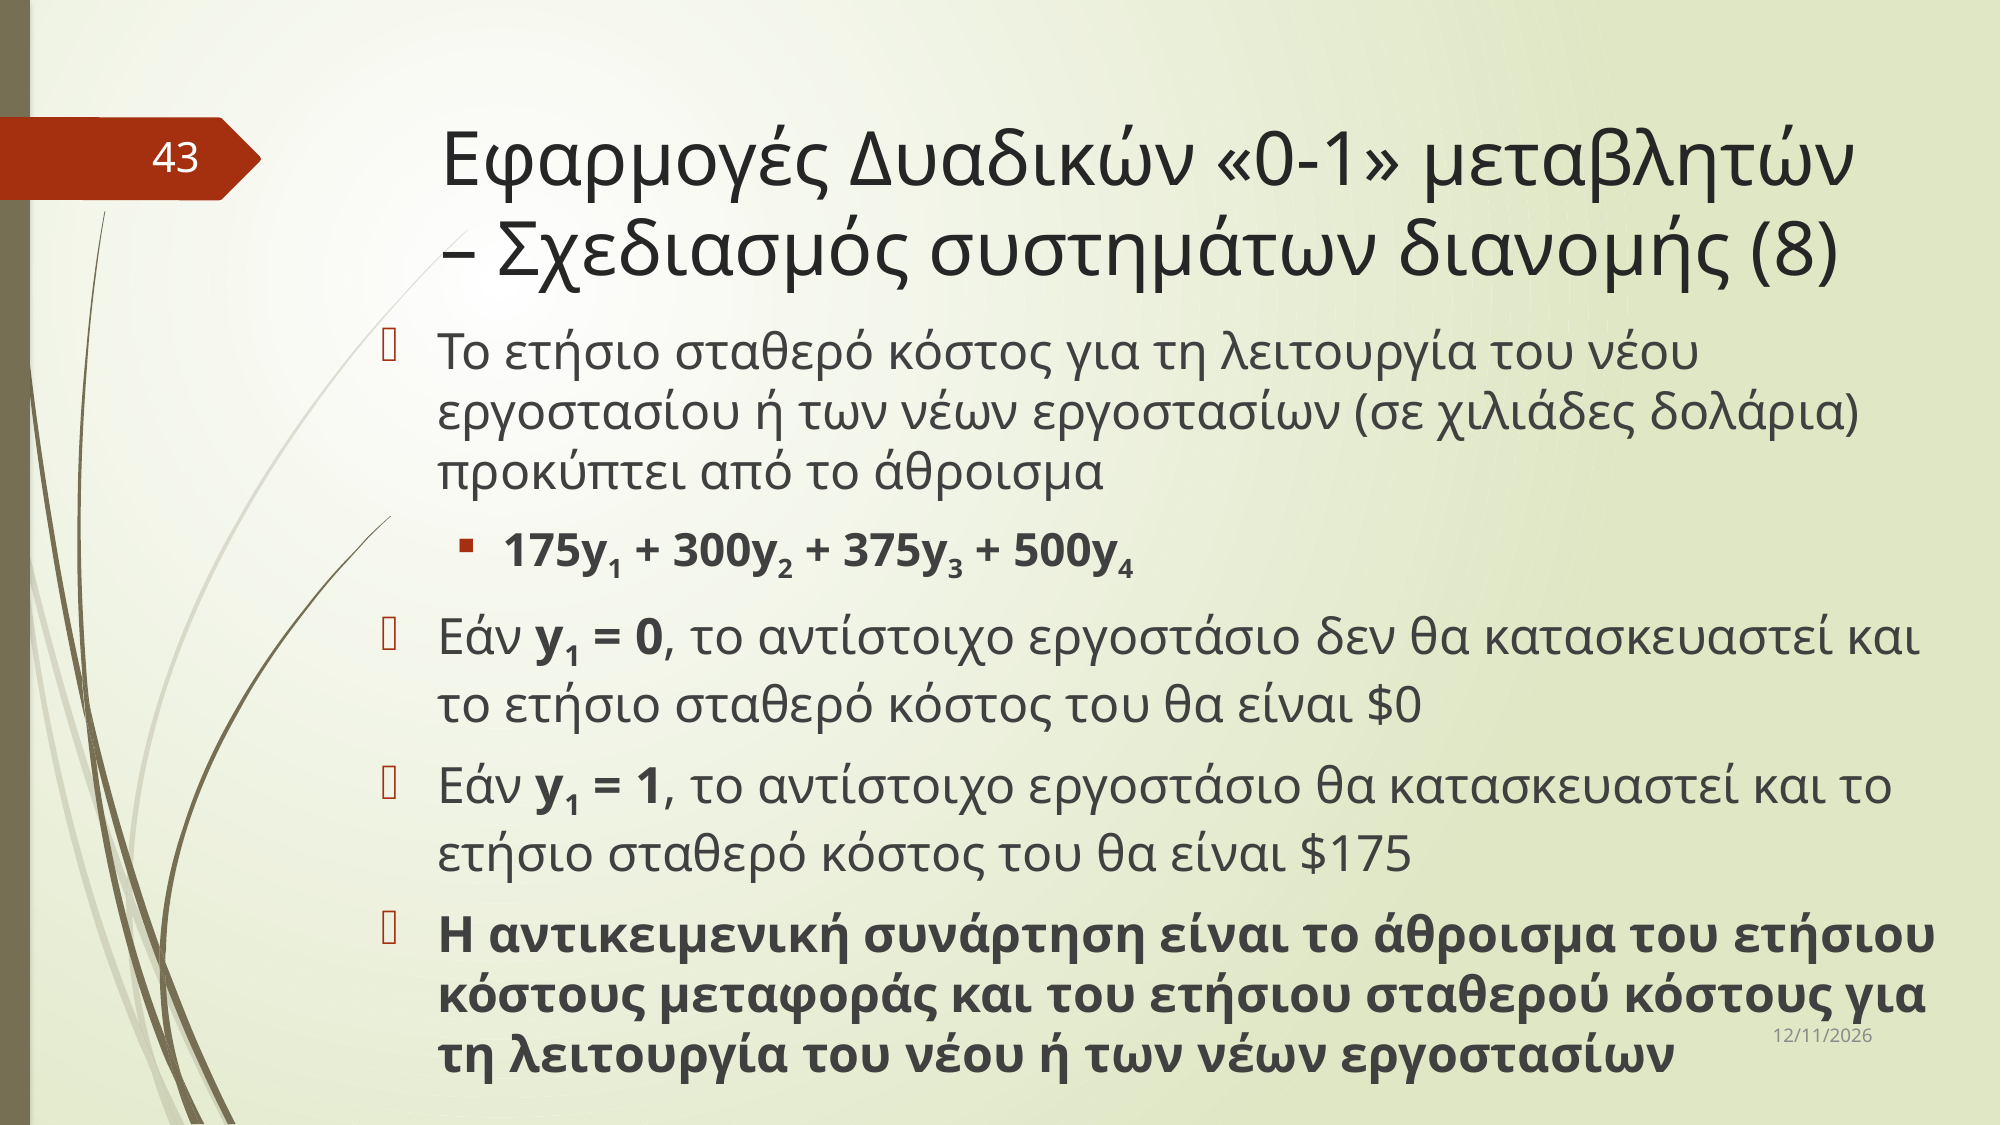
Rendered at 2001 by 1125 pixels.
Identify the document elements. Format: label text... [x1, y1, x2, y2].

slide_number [1699, 1005, 1888, 1067]
list Το ετήσιο σταθερό κόστος για τη λειτουργία του νέου εργοστασίου ή των νέων εργοστασίων (σε χιλιάδες δολάρια) προκύπτει από το άθροισμα 175y1 + 300y2 + 375y3 + 500y4 Εάν y1 = 0, το αντίστοιχο εργοστάσιο δεν θα κατασκευαστεί και το ετήσιο σταθερό κόστος του θα είναι $0 Εάν y1 = 1, το αντίστοιχο εργοστάσιο θα κατασκευαστεί και το ετήσιο σταθερό κόστος του θα είναι $175 Η αντικειμενική συνάρτηση είναι το άθροισμα του ετήσιου κόστους μεταφοράς και του ετήσιου σταθερού κόστους για τη λειτουργία του νέου ή των νέων εργοστασίων [365, 312, 2000, 1115]
slide_number 43 [87, 129, 216, 190]
title Εφαρμογές Δυαδικών «0-1» μεταβλητών – Σχεδιασμός συστημάτων διανομής (8) [425, 102, 1888, 312]
